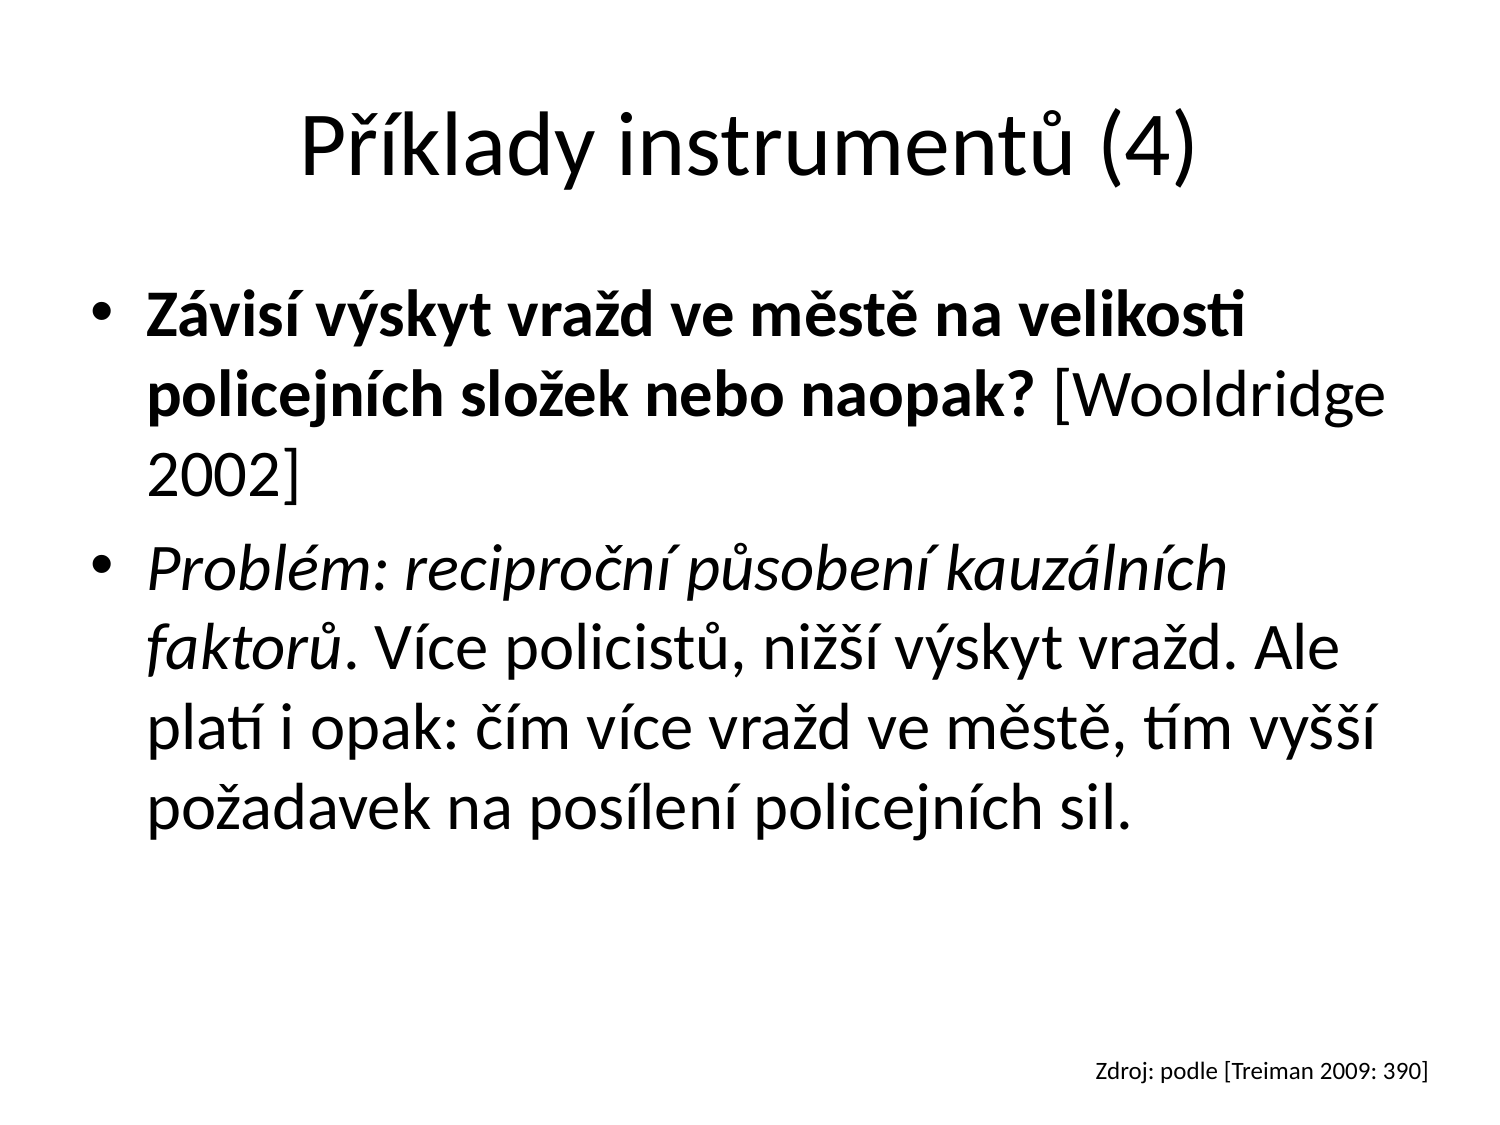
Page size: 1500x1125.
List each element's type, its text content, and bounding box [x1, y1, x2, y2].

title Příklady instrumentů (4) [75, 45, 1425, 233]
text_box Zdroj: podle [Treiman 2009: 390] [1080, 1046, 1500, 1092]
list Závisí výskyt vražd ve městě na velikosti policejních složek nebo naopak? [Wooldridge 2002] Problém: reciproční působení kauzálních faktorů. Více policistů, nižší výskyt vražd. Ale platí i opak: čím více vražd ve městě, tím vyšší požadavek na posílení policejních sil. [75, 262, 1425, 1005]
